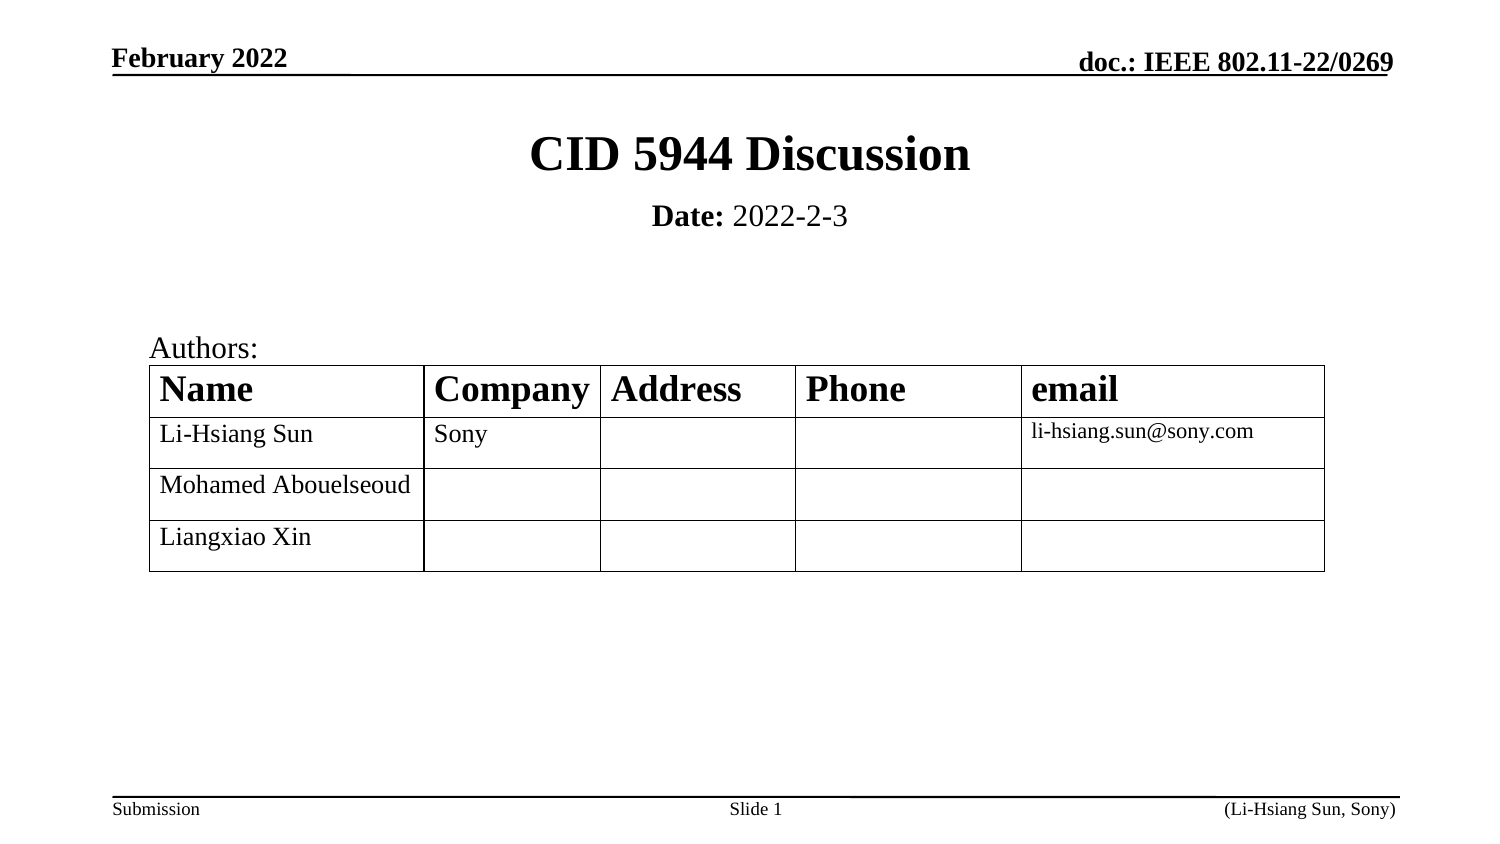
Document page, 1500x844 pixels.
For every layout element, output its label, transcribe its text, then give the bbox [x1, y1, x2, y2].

text_box Authors: [137, 321, 316, 363]
list Date: 2022-2-3 [271, 187, 1229, 237]
title CID 5944 Discussion [271, 84, 1229, 187]
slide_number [111, 39, 396, 74]
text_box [135, 365, 1377, 616]
slide_number Slide 1 [712, 796, 800, 842]
footer (Li-Hsiang Sun, Sony) [1021, 796, 1397, 820]
